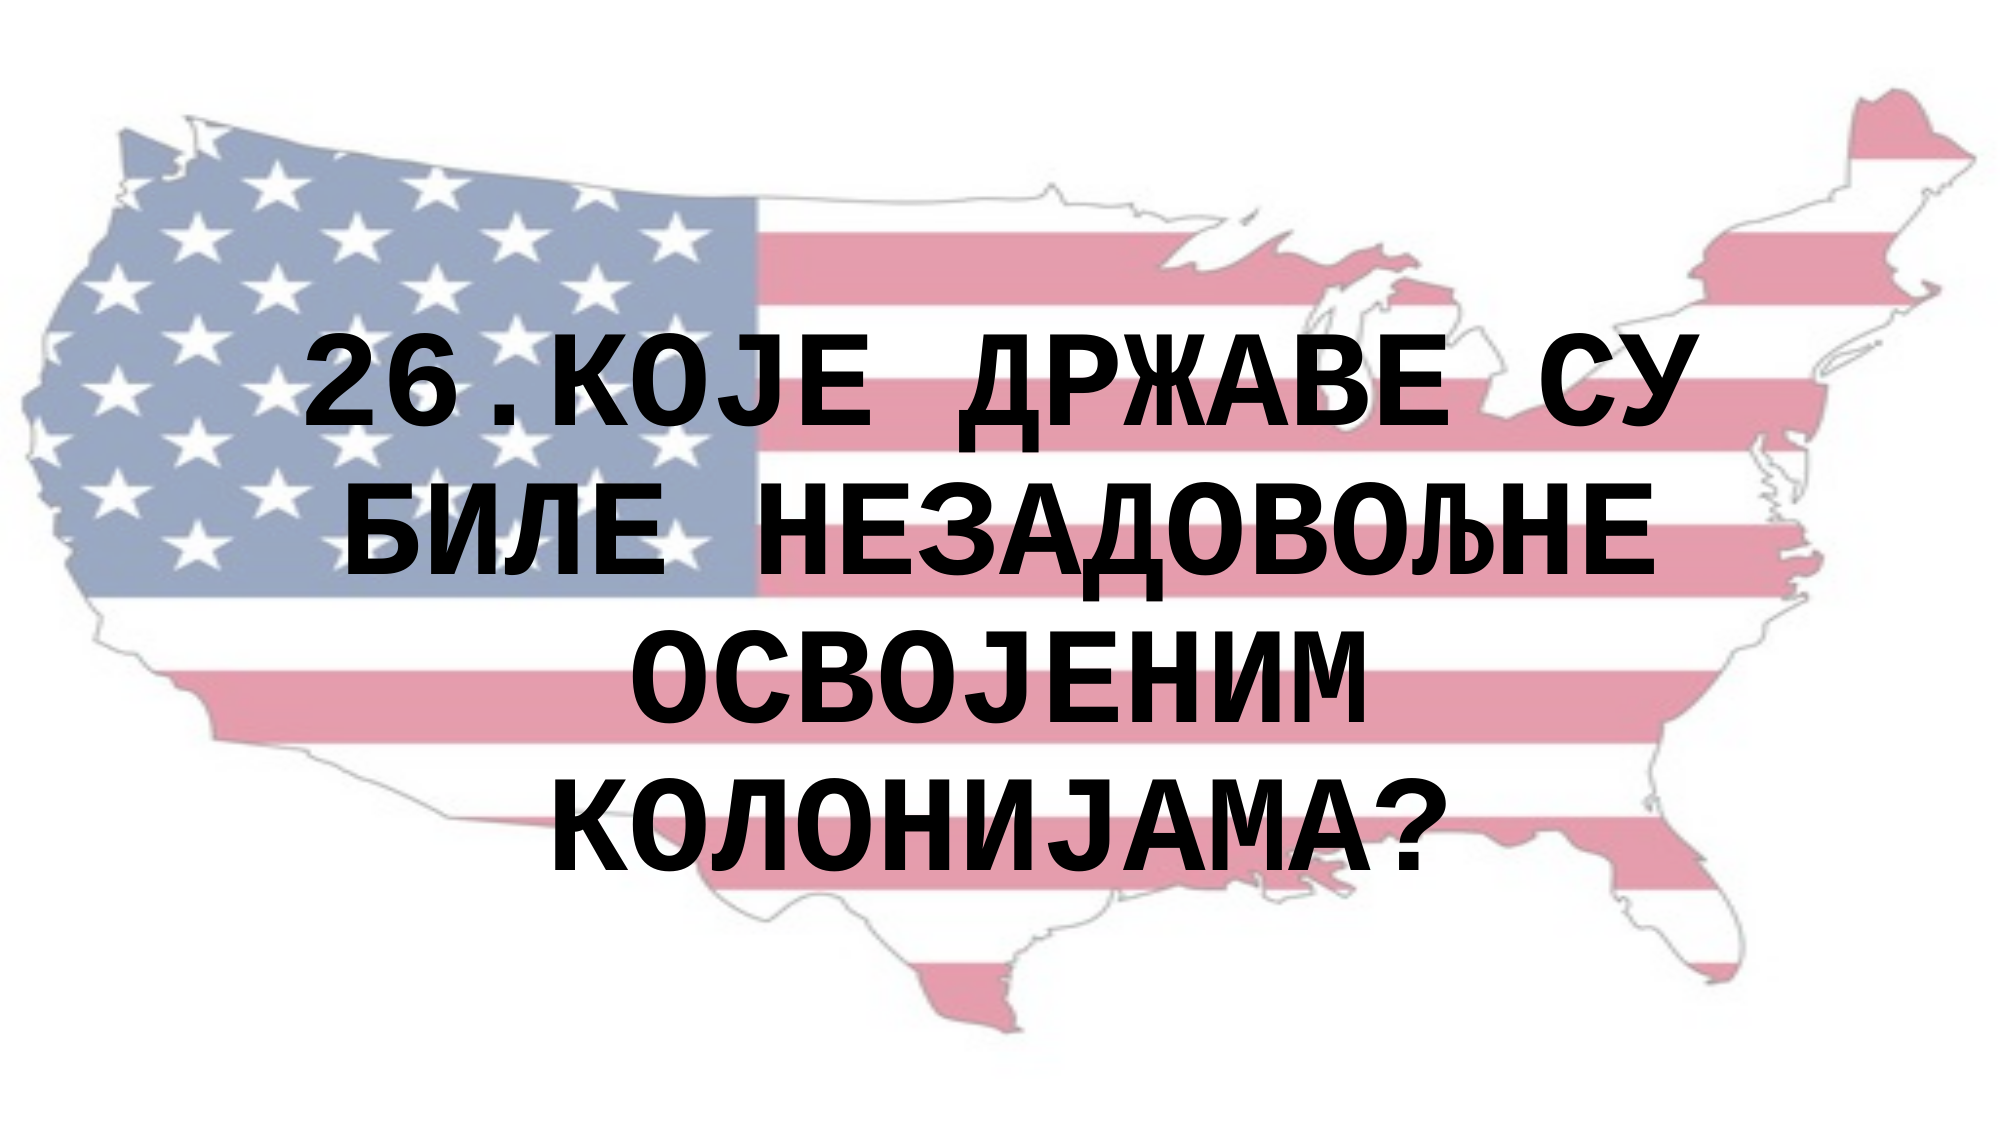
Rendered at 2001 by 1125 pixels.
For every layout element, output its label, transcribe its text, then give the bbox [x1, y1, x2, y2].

list 26.КОЈЕ ДРЖАВЕ СУ БИЛЕ НЕЗАДОВОЉНЕ ОСВОЈЕНИМ КОЛОНИЈАМА? [137, 299, 1863, 1014]
